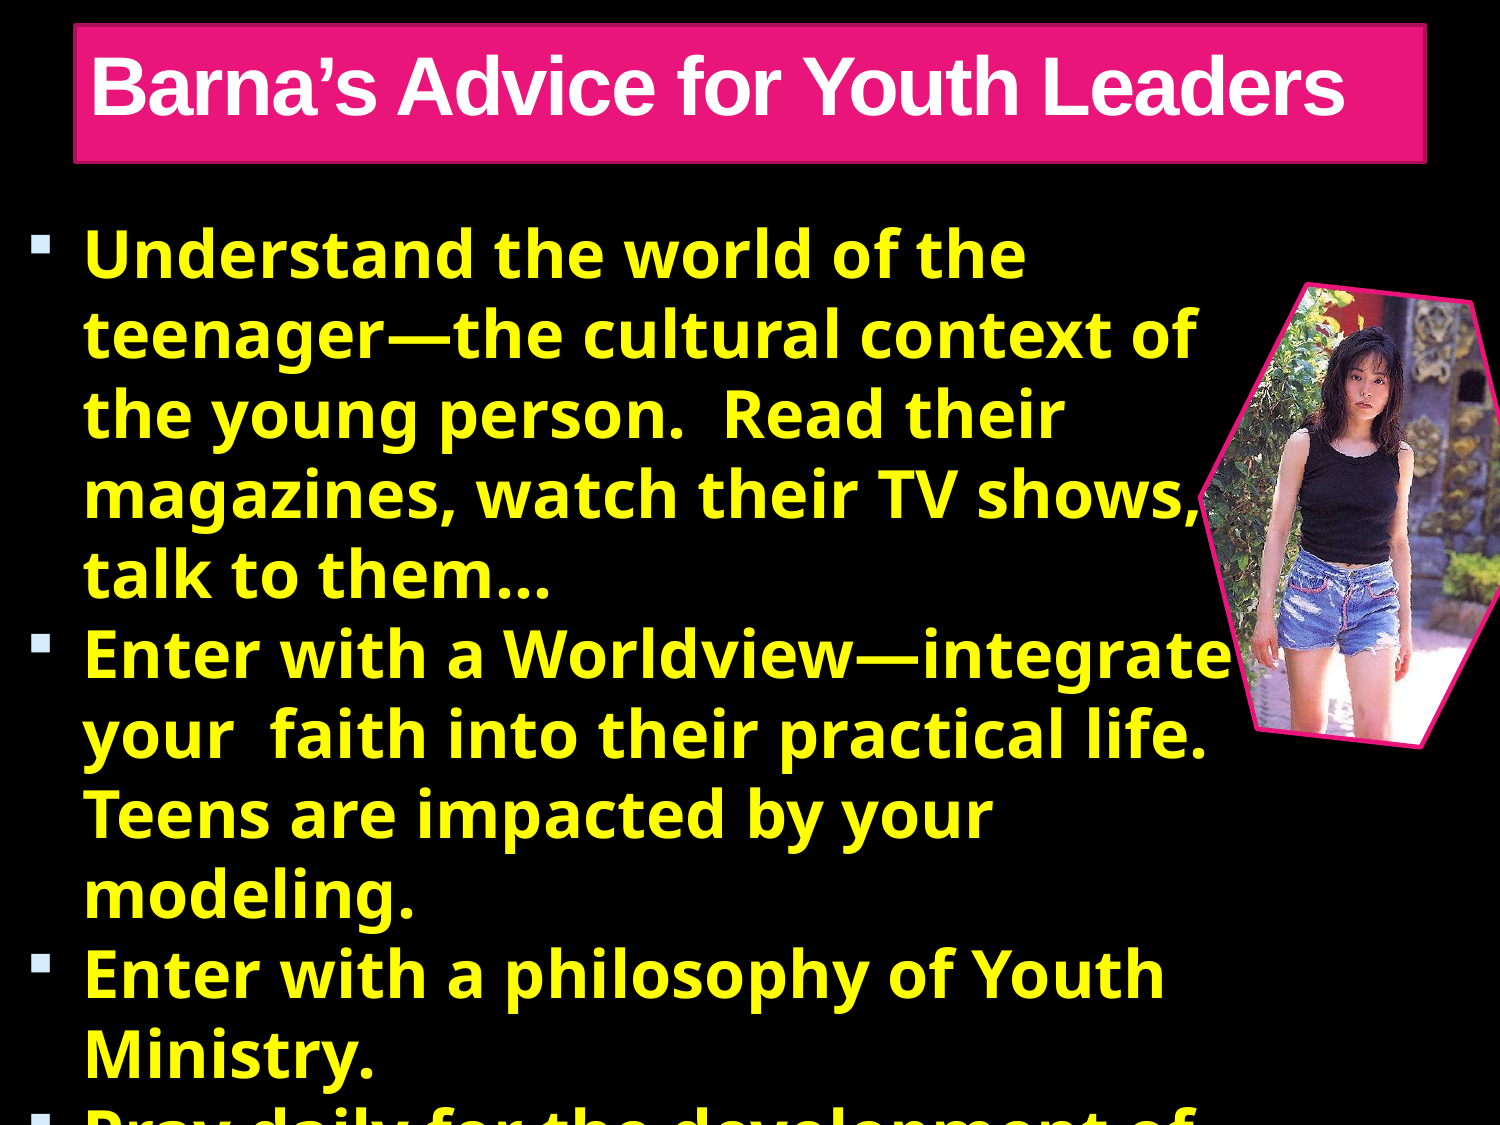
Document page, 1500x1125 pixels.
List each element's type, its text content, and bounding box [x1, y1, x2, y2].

picture [1198, 291, 1500, 741]
title Barna’s Advice for Youth Leaders [73, 23, 1427, 164]
list Understand the world of the teenager—the cultural context of the young person. Read their magazines, watch their TV shows, talk to them… Enter with a Worldview—integrate your faith into their practical life. Teens are impacted by your modeling. Enter with a philosophy of Youth Ministry. Pray daily for the development of teens. Find resources that help you to be effective. [0, 162, 1325, 1125]
